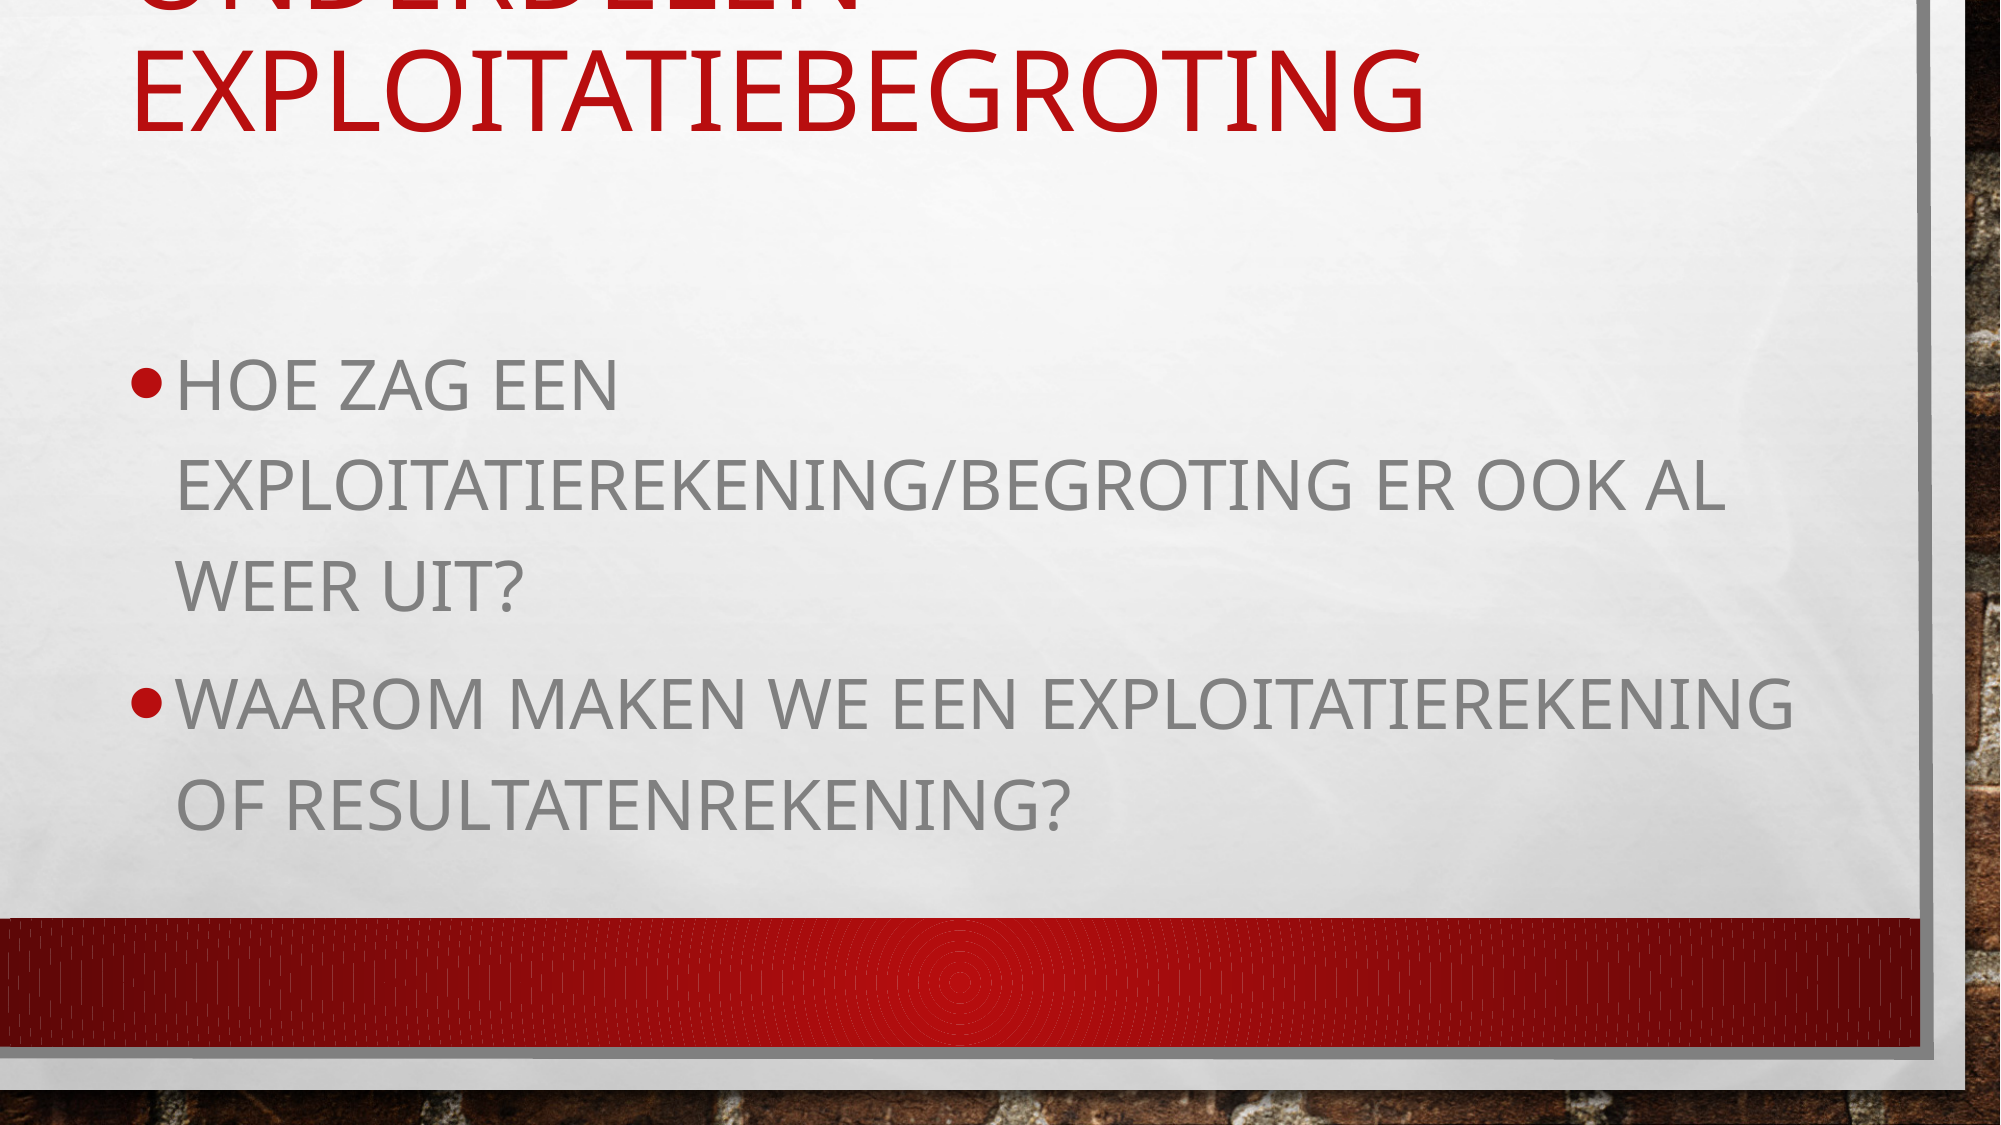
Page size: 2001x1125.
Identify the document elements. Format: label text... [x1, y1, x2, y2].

list Hoe zag een exploitatierekening/begroting er ook al weer uit? Waarom maken we een exploitatierekening of resultatenrekening? [112, 316, 1818, 883]
picture [0, 0, 2000, 1125]
title Onderdelen exploitatiebegroting [112, 13, 1818, 164]
